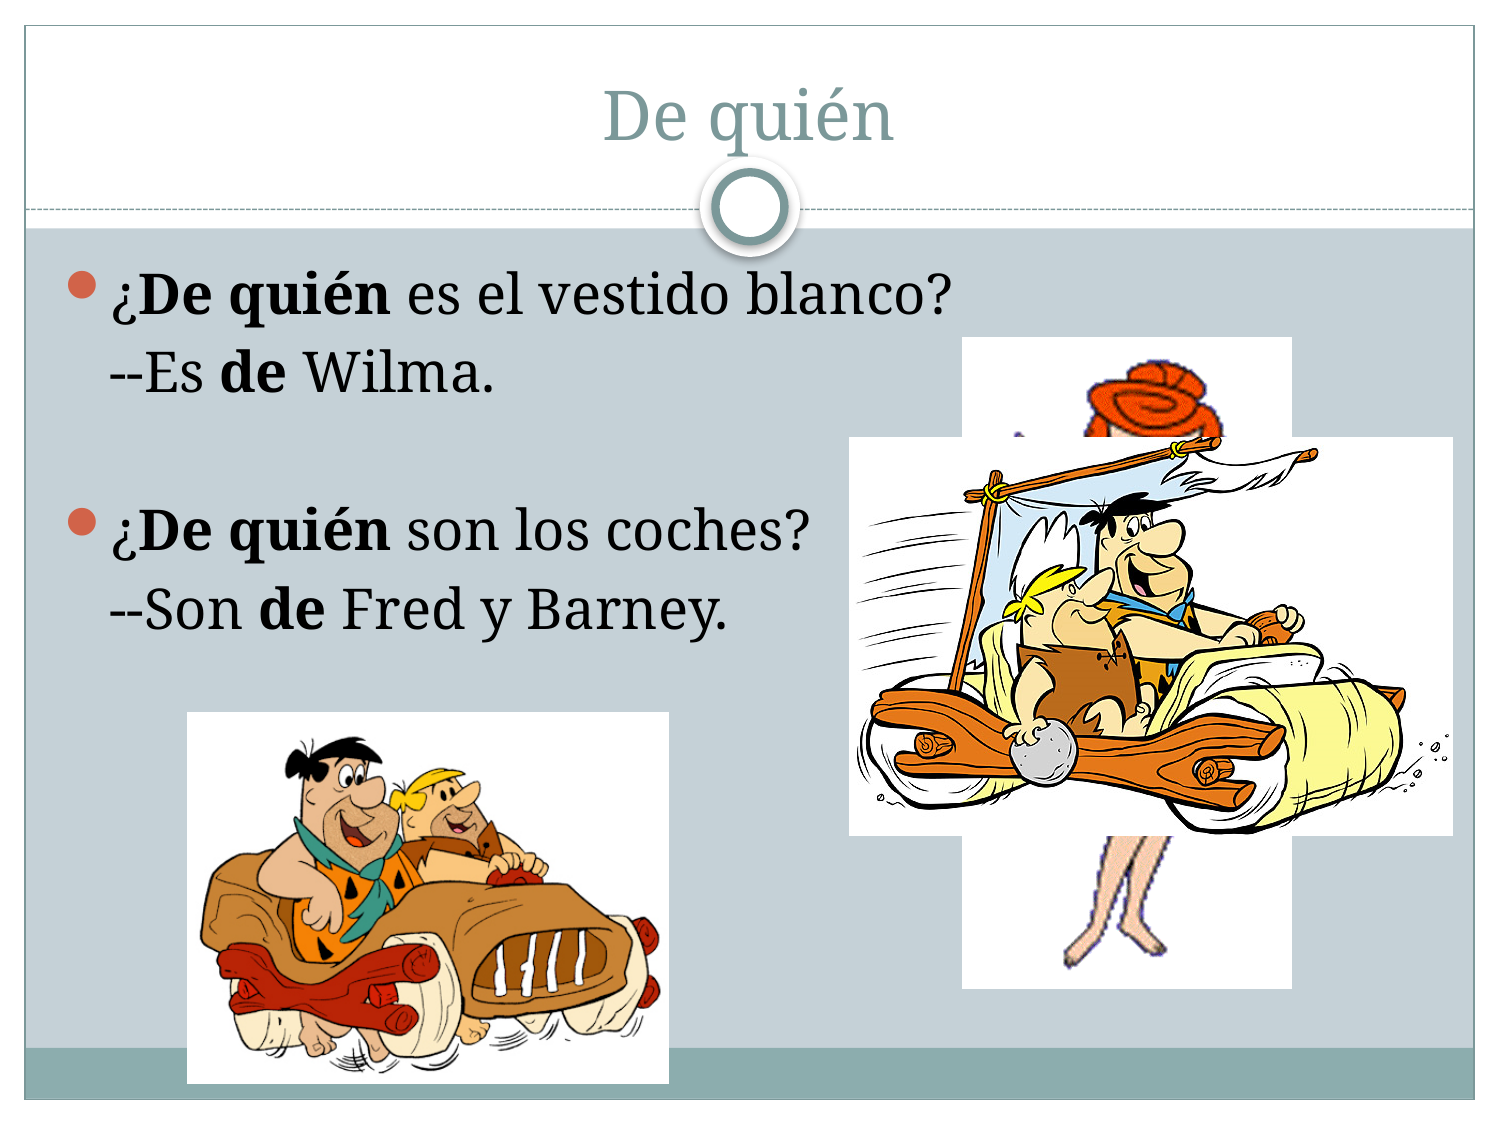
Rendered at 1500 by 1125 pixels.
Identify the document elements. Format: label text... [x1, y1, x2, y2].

picture [187, 712, 669, 1084]
picture [849, 337, 1453, 990]
list ¿De quién es el vestido blanco? --Es de Wilma. ¿De quién son los coches? --Son de Fred y Barney. [49, 250, 1445, 1001]
title De quién [49, 37, 1450, 162]
